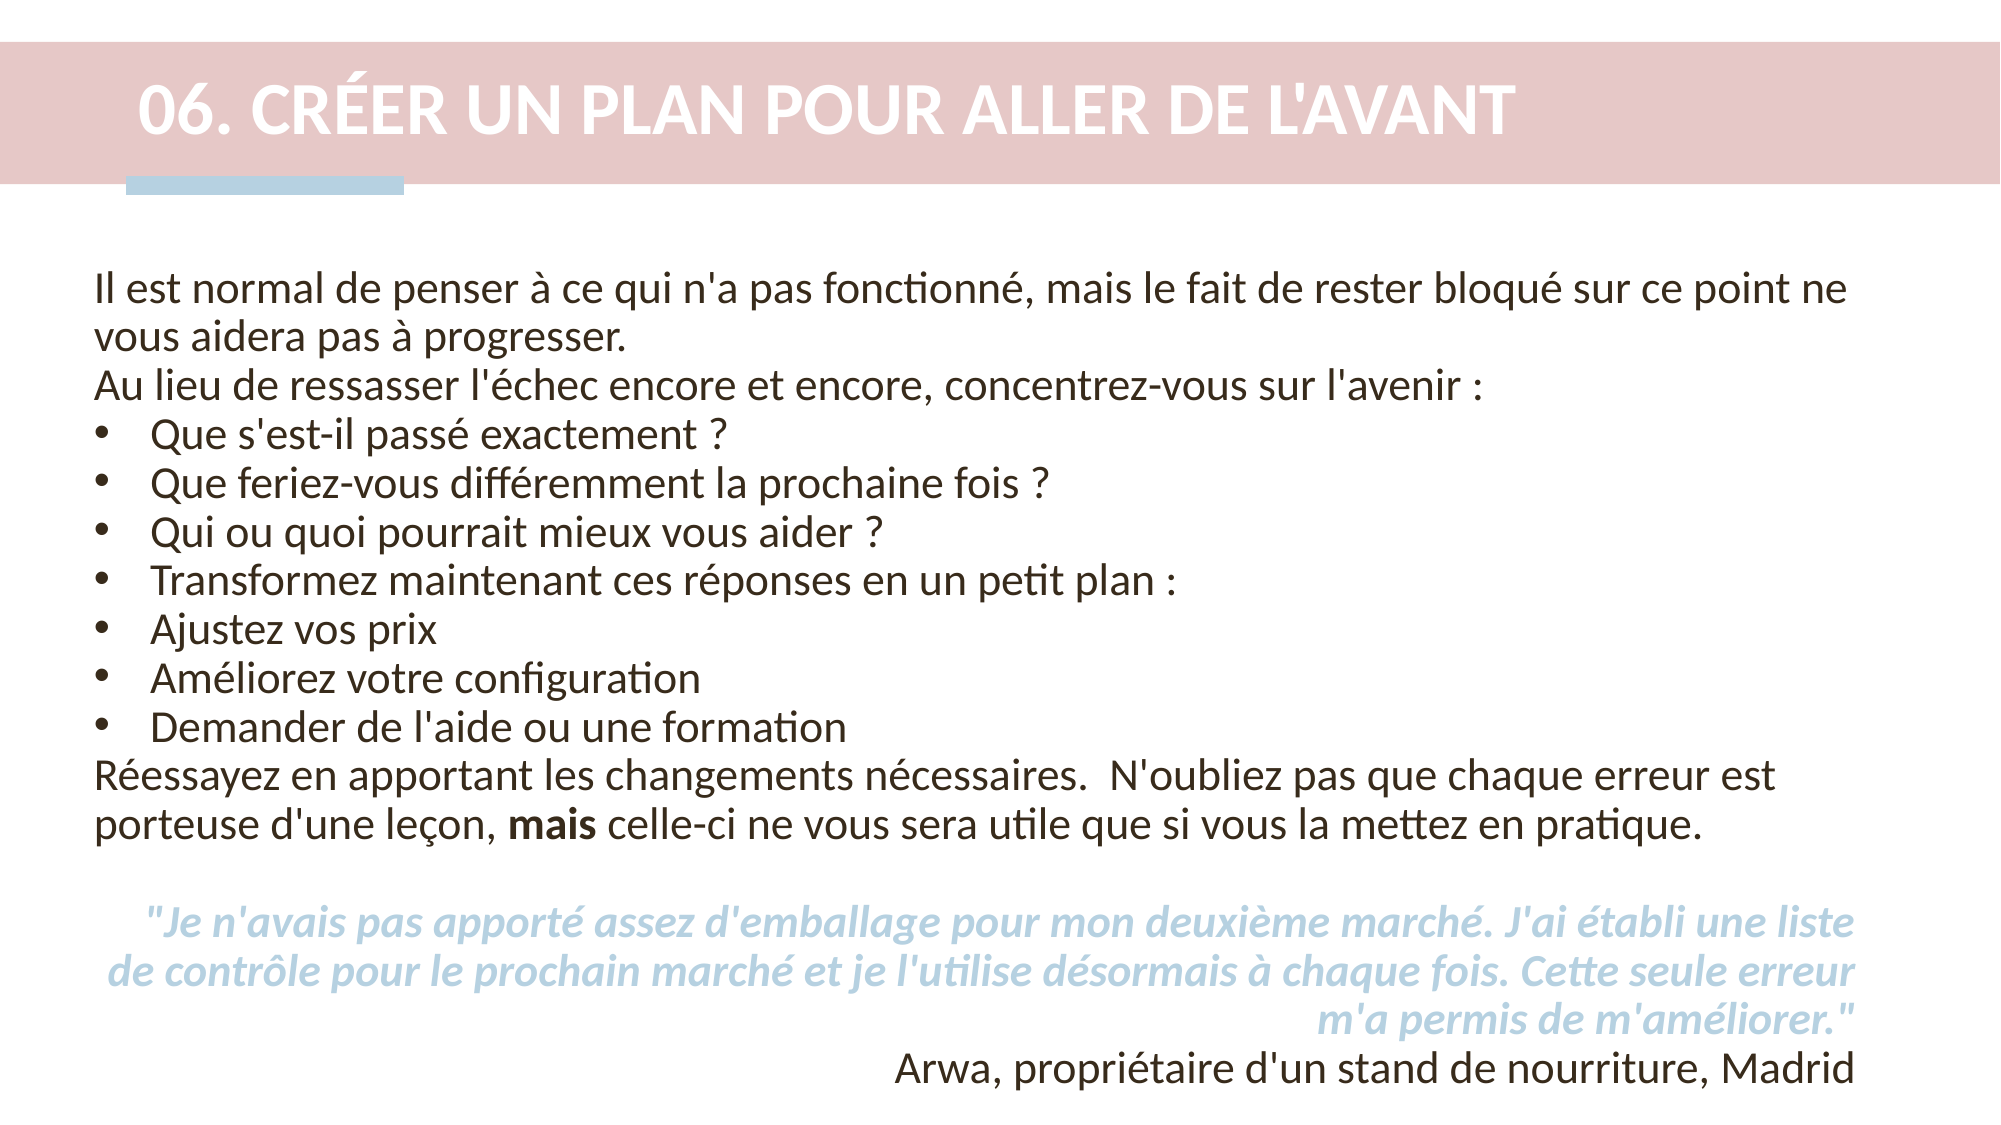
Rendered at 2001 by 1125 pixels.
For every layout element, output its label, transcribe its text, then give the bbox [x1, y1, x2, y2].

list Il est normal de penser à ce qui n'a pas fonctionné, mais le fait de rester bloqué sur ce point ne vous aidera pas à progresser. Au lieu de ressasser l'échec encore et encore, concentrez-vous sur l'avenir : Que s'est-il passé exactement ? Que feriez-vous différemment la prochaine fois ? Qui ou quoi pourrait mieux vous aider ? Transformez maintenant ces réponses en un petit plan : Ajustez vos prix Améliorez votre configuration Demander de l'aide ou une formation Réessayez en apportant les changements nécessaires. N'oubliez pas que chaque erreur est porteuse d'une leçon, mais celle-ci ne vous sera utile que si vous la mettez en pratique. "Je n'avais pas apporté assez d'emballage pour mon deuxième marché. J'ai établi une liste de contrôle pour le prochain marché et je l'utilise désormais à chaque fois. Cette seule erreur m'a permis de m'améliorer." Arwa, propriétaire d'un stand de nourriture, Madrid [78, 256, 1872, 981]
list 06. CRÉER UN PLAN POUR ALLER DE L'AVANT [123, 51, 2000, 170]
